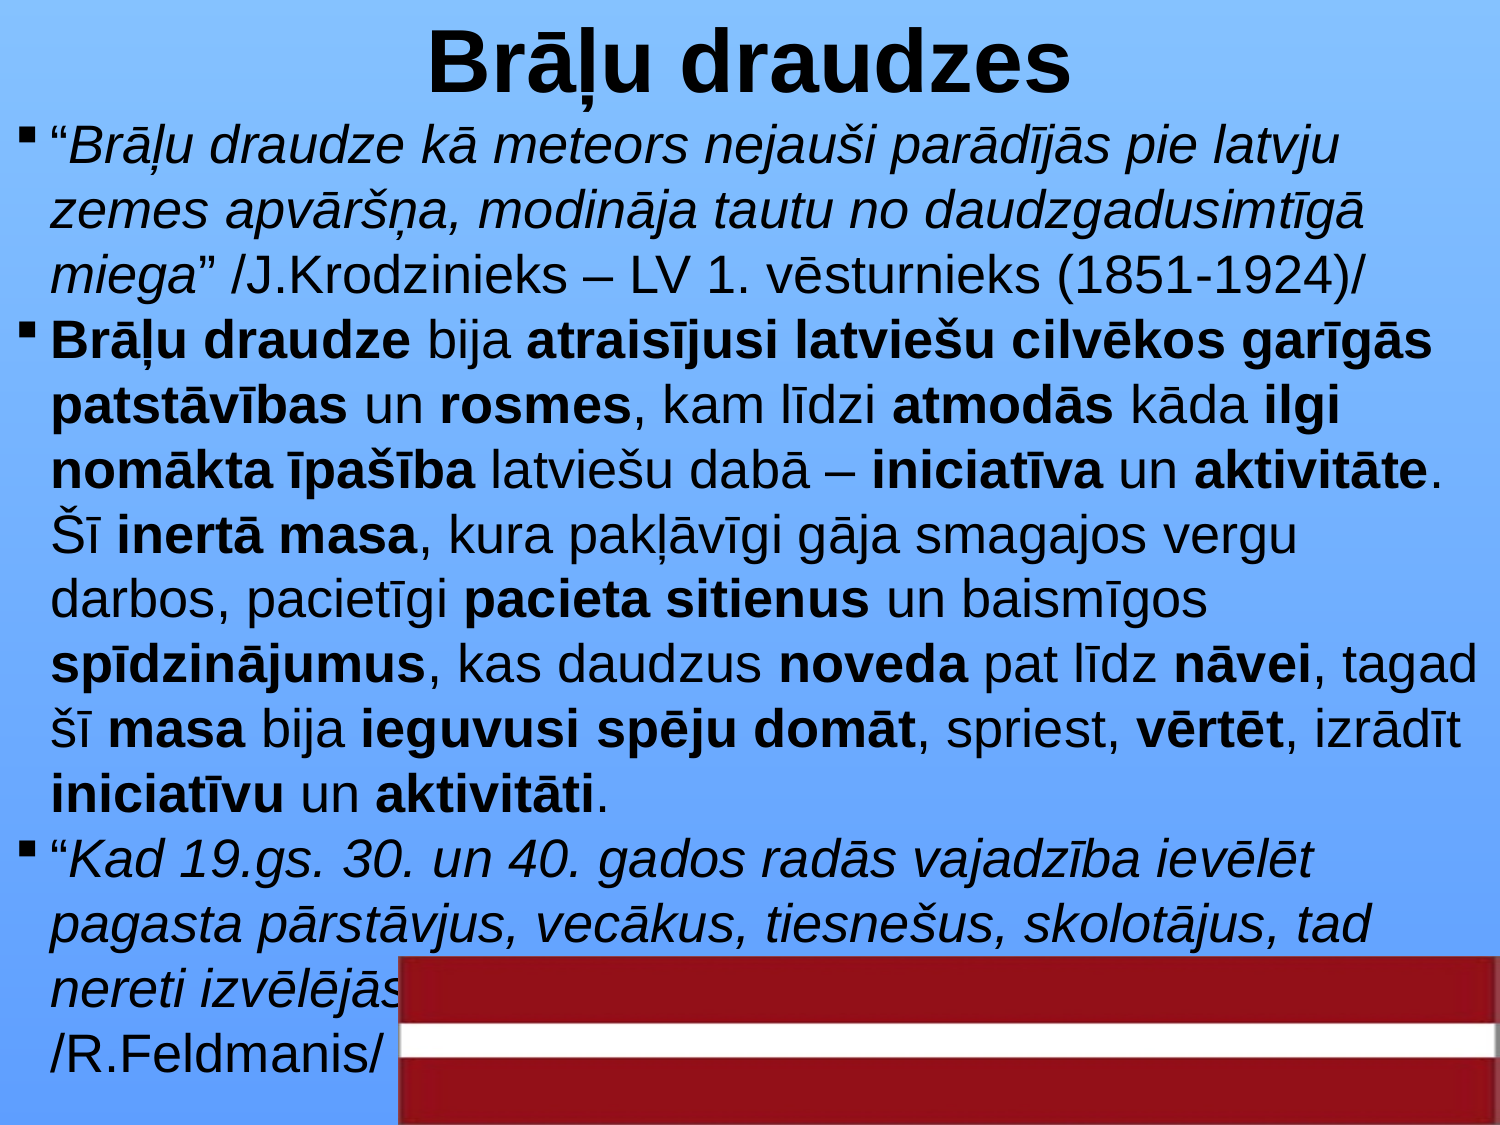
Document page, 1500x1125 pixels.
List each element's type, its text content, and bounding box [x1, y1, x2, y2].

text_box “Brāļu draudze kā meteors nejauši parādījās pie latvju zemes apvāršņa, modināja tautu no daudzgadusimtīgā miega” /J.Krodzinieks – LV 1. vēsturnieks (1851-1924)/ Brāļu draudze bija atraisījusi latviešu cilvēkos garīgās patstāvības un rosmes, kam līdzi atmodās kāda ilgi nomākta īpašība latviešu dabā – iniciatīva un aktivitāte. Šī inertā masa, kura pakļāvīgi gāja smagajos vergu darbos, pacietīgi pacieta sitienus un baismīgos spīdzinājumus, kas daudzus noveda pat līdz nāvei, tagad šī masa bija ieguvusi spēju domāt, spriest, vērtēt, izrādīt iniciatīvu un aktivitāti. “Kad 19.gs. 30. un 40. gados radās vajadzība ievēlēt pagasta pārstāvjus, vecākus, tiesnešus, skolotājus, tad nereti izvēlējās Brāļu draudzes vadošās personas.” /R.Feldmanis/ [0, 101, 1500, 1091]
title Brāļu draudzes [0, 0, 1500, 101]
picture [398, 955, 1500, 1125]
